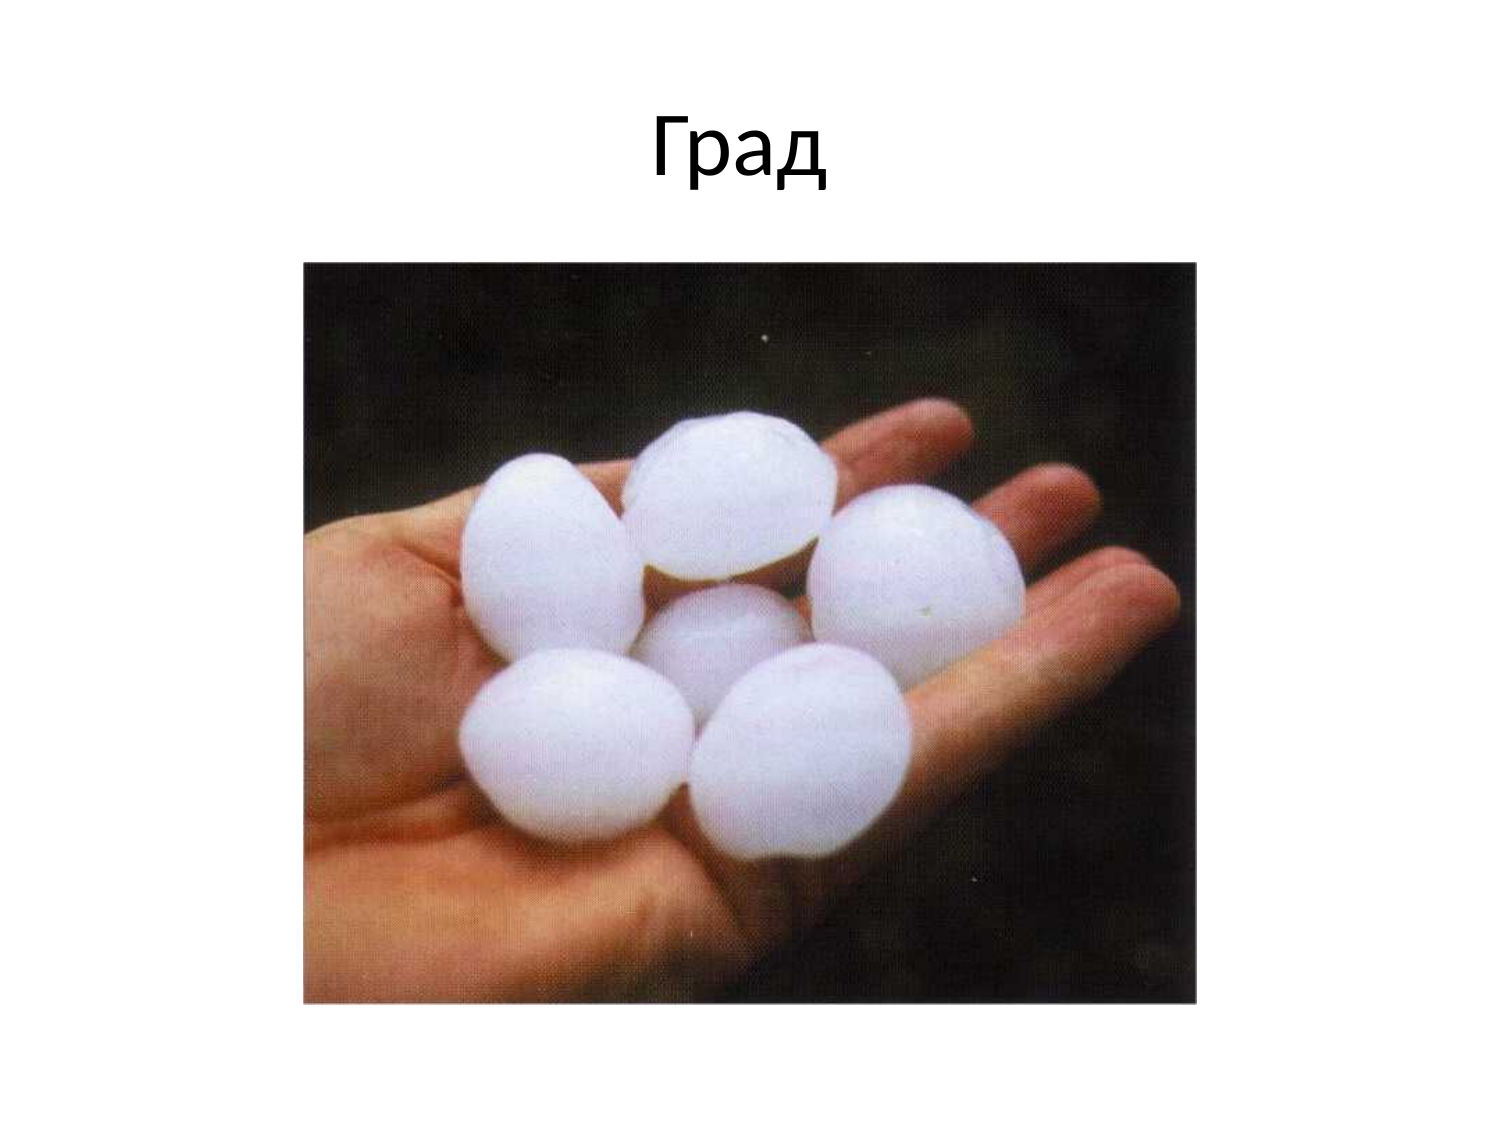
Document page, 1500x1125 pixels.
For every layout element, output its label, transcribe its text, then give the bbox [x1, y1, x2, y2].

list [303, 262, 1197, 1006]
title Град [75, 45, 1425, 233]
